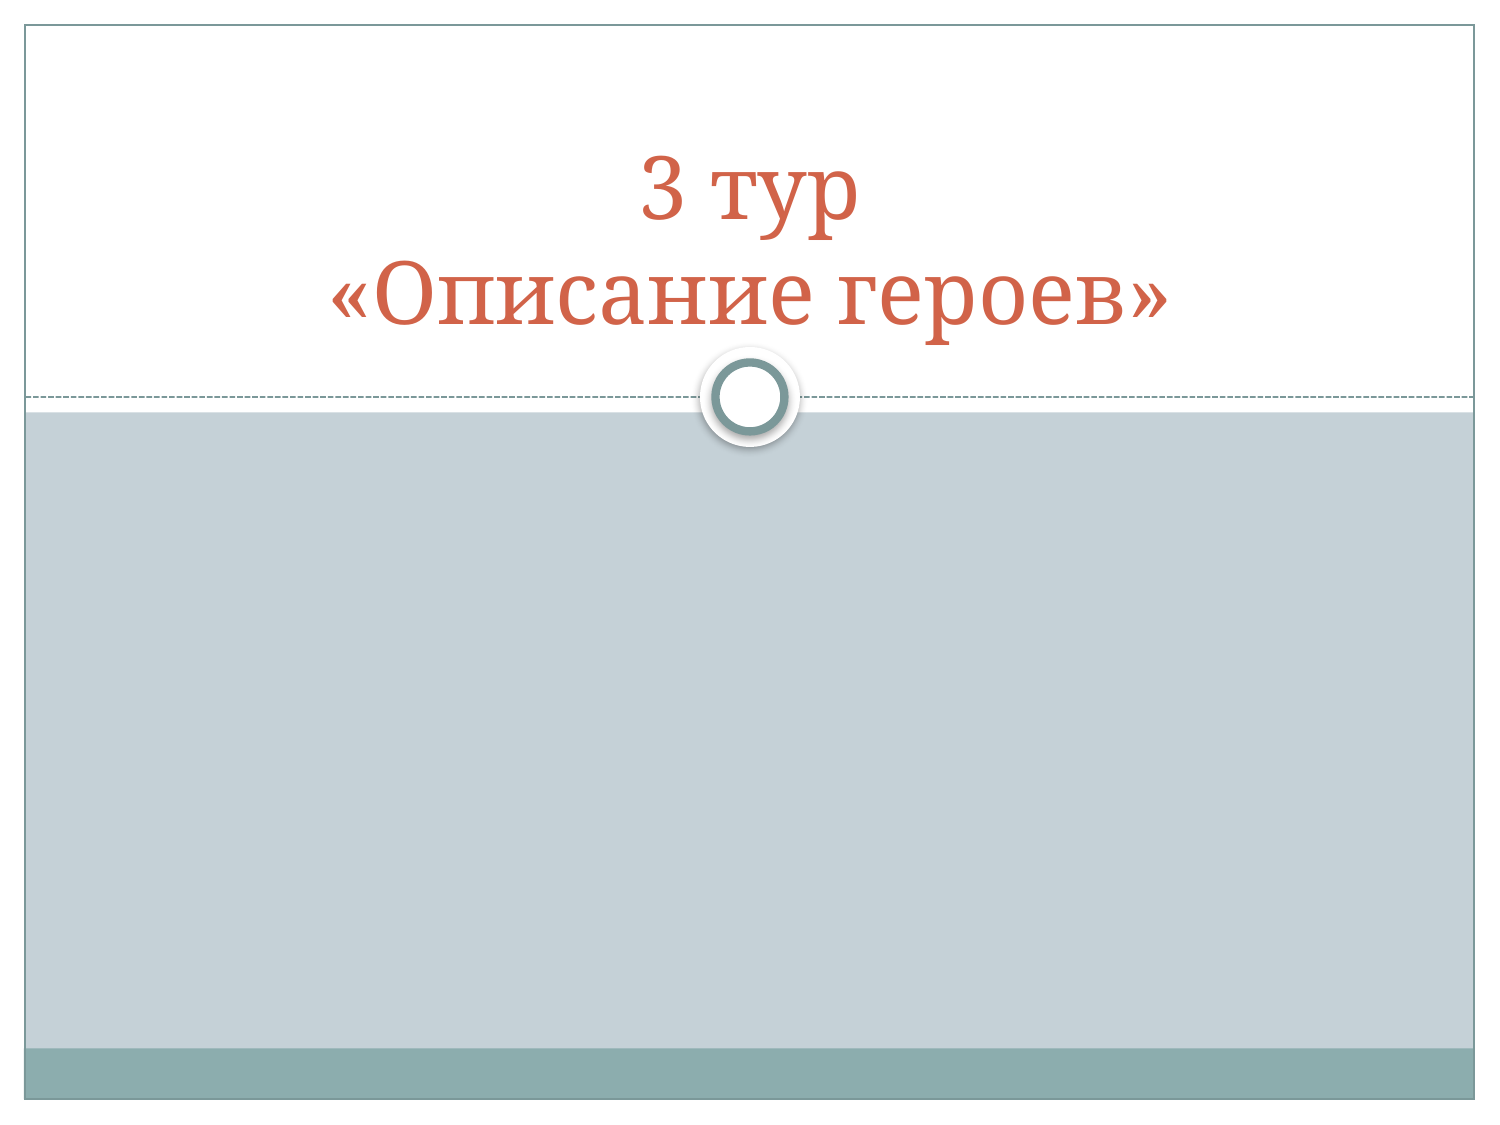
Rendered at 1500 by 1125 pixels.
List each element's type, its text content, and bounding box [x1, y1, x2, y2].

title 3 тур «Описание героев» [112, 62, 1388, 350]
